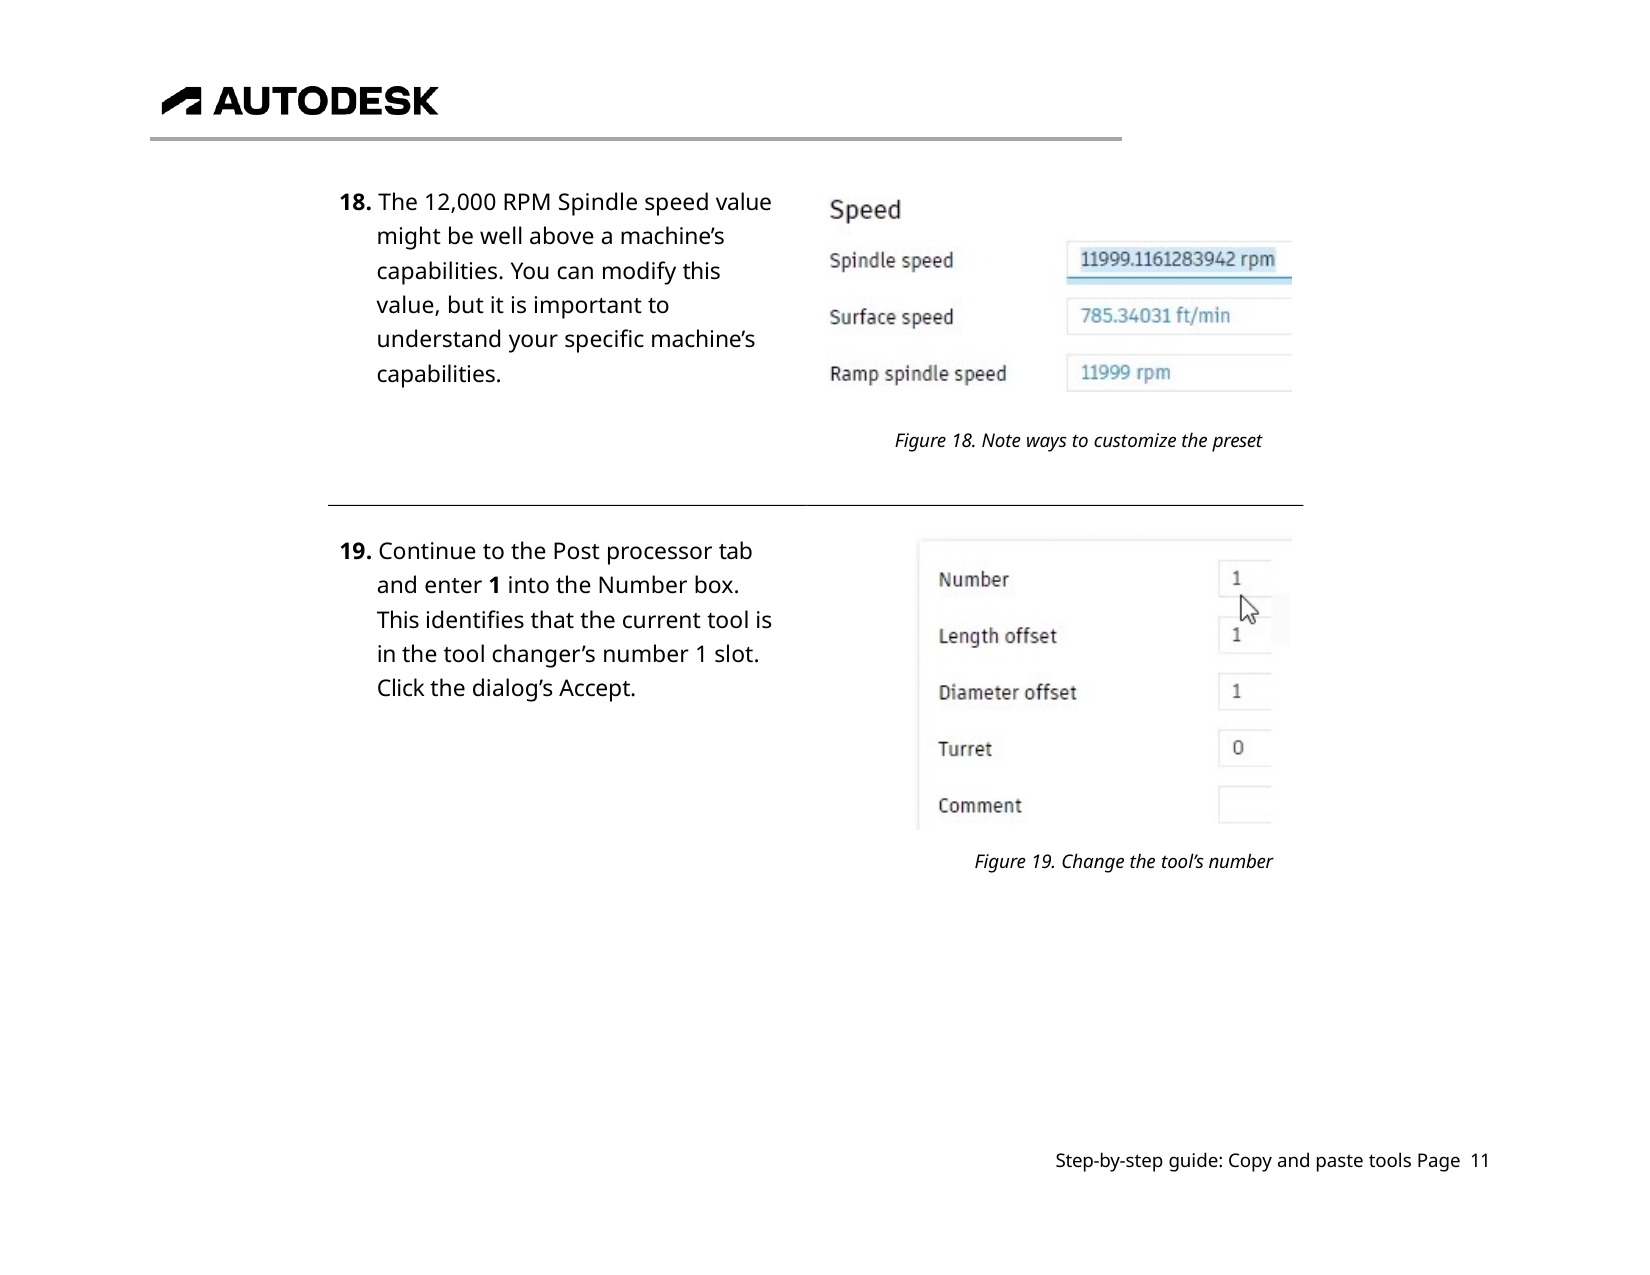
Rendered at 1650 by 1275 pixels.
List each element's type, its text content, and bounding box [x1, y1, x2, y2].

picture [161, 86, 439, 115]
picture [825, 197, 1292, 392]
picture [914, 535, 1292, 830]
text_box 19. Continue to the Post processor tab and enter 1 into the Number box. This identifies that the current tool is in the tool changer’s number 1 slot. Click the dialog’s Accept. [337, 527, 789, 702]
text_box Figure 18. Note ways to customize the preset [892, 426, 1294, 452]
text_box 18. The 12,000 RPM Spindle speed value might be well above a machine’s capabilities. You can modify this value, but it is important to understand your specific machine’s capabilities. [337, 178, 774, 387]
slide_number Step-by-step guide: Copy and paste tools Page 10 [1053, 1145, 1509, 1275]
text_box Figure 19. Change the tool’s number [972, 847, 1294, 873]
